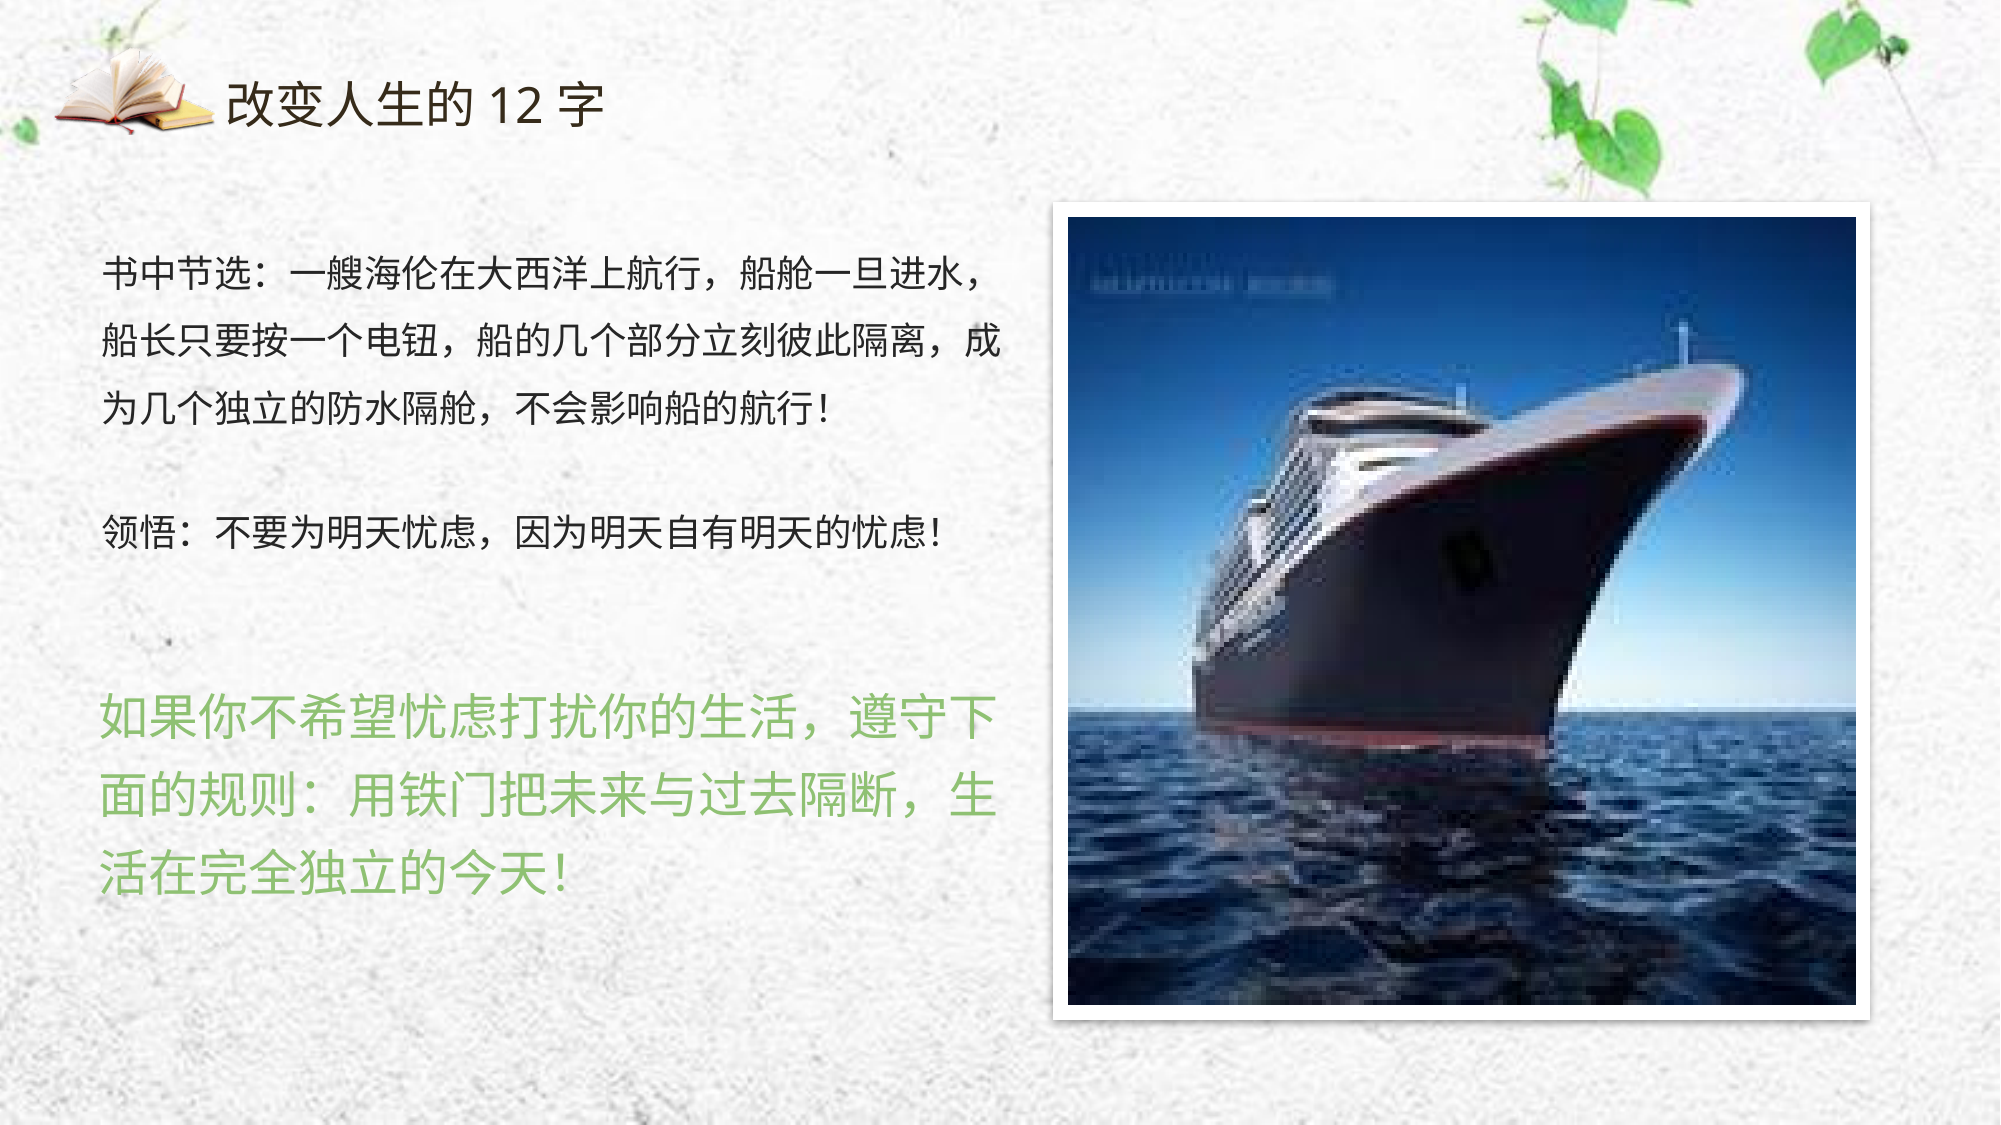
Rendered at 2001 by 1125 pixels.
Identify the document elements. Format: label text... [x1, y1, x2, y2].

picture [0, 0, 2000, 1125]
text_box 改变人生的12字 [210, 66, 1068, 159]
text_box 如果你不希望忧虑打扰你的生活，遵守下面的规则：用铁门把未来与过去隔断，生活在完全独立的今天！ [83, 660, 1024, 909]
text_box 领悟：不要为明天忧虑，因为明天自有明天的忧虑！ [87, 479, 1047, 562]
text_box 书中节选：一艘海伦在大西洋上航行，船舱一旦进水，船长只要按一个电钮，船的几个部分立刻彼此隔离，成为几个独立的防水隔舱，不会影响船的航行！ [87, 219, 1027, 438]
